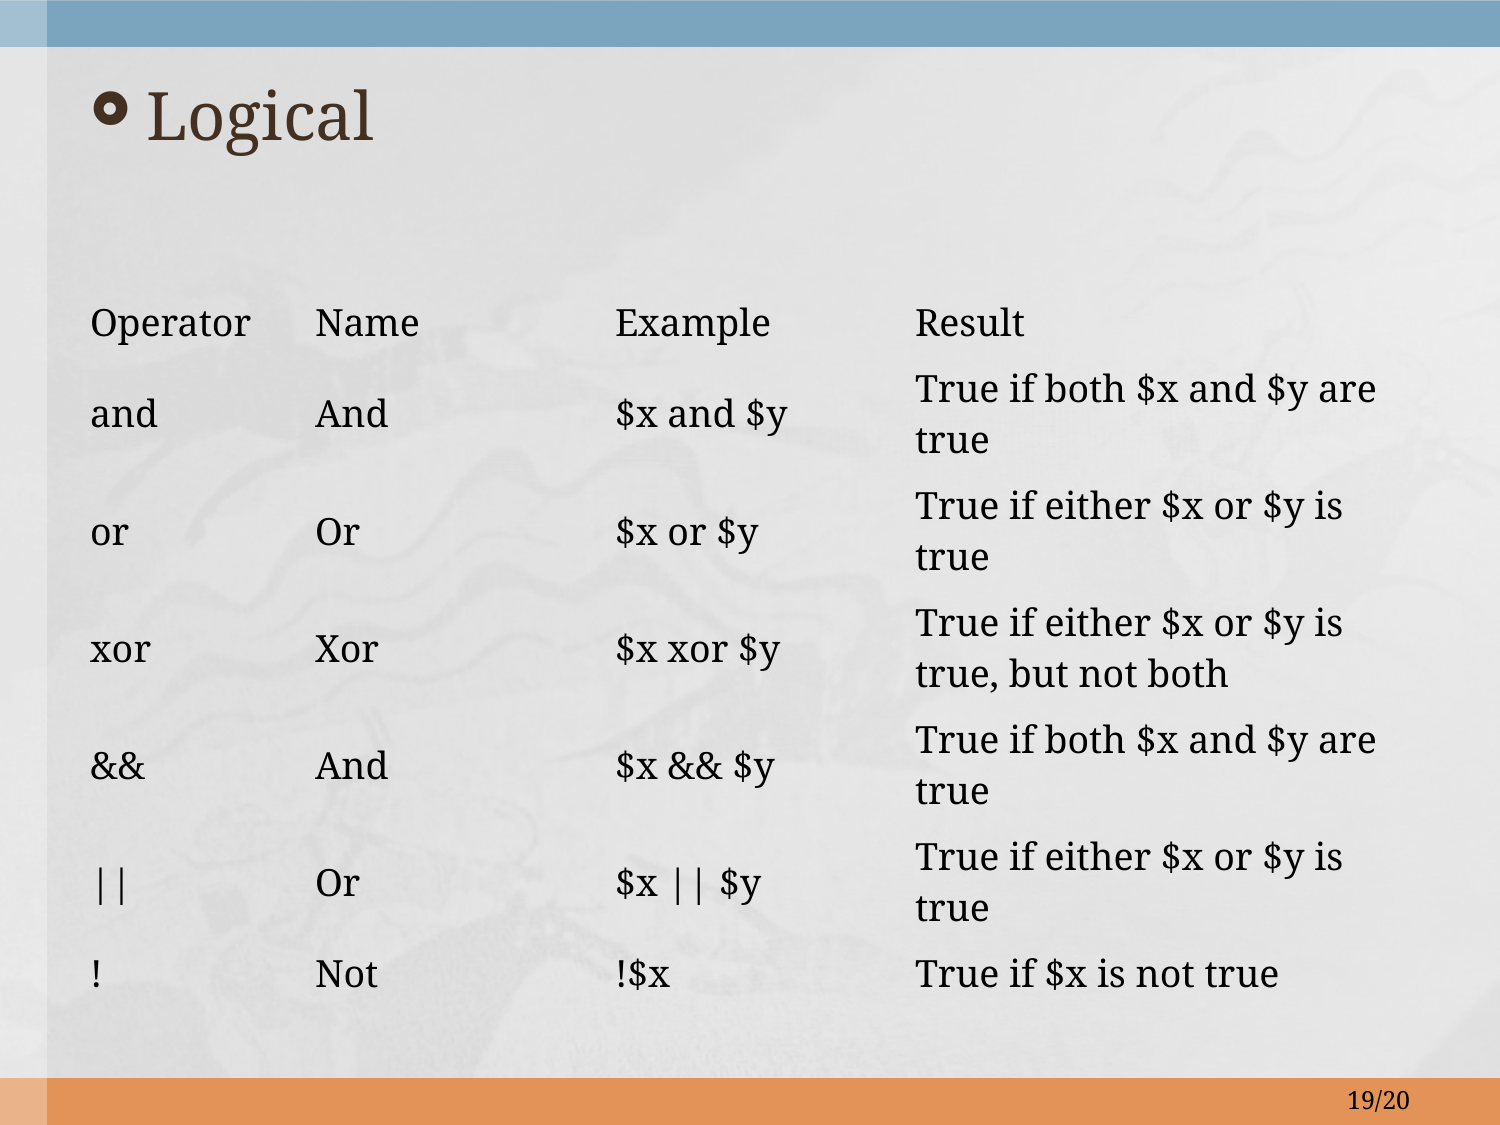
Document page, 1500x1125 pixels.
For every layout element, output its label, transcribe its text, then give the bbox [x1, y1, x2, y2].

table_cell ! [75, 940, 300, 1006]
table_cell || [75, 823, 300, 940]
table_cell $x xor $y [600, 589, 900, 706]
table_cell True if $x is not true [900, 940, 1425, 1006]
table_header Operator [75, 289, 300, 355]
table_cell && [75, 706, 300, 823]
table_cell Not [300, 940, 600, 1006]
table_cell Xor [300, 589, 600, 706]
list Logical [75, 66, 1425, 289]
table_header Name [300, 289, 600, 355]
table_cell True if both $x and $y are true [900, 706, 1425, 823]
table_cell or [75, 472, 300, 589]
table_cell And [300, 706, 600, 823]
slide_number 19/20 [1074, 1078, 1425, 1125]
table_cell xor [75, 589, 300, 706]
table_header Result [900, 289, 1425, 355]
table_cell True if either $x or $y is true, but not both [900, 589, 1425, 706]
table_cell True if either $x or $y is true [900, 823, 1425, 940]
table_cell $x && $y [600, 706, 900, 823]
table_cell Or [300, 823, 600, 940]
table_cell and [75, 355, 300, 472]
table_cell True if both $x and $y are true [900, 355, 1425, 472]
table_cell Or [300, 472, 600, 589]
table_cell $x and $y [600, 355, 900, 472]
table_cell And [300, 355, 600, 472]
table_cell $x || $y [600, 823, 900, 940]
table_cell $x or $y [600, 472, 900, 589]
table_header Example [600, 289, 900, 355]
table_cell True if either $x or $y is true [900, 472, 1425, 589]
table_cell !$x [600, 940, 900, 1006]
